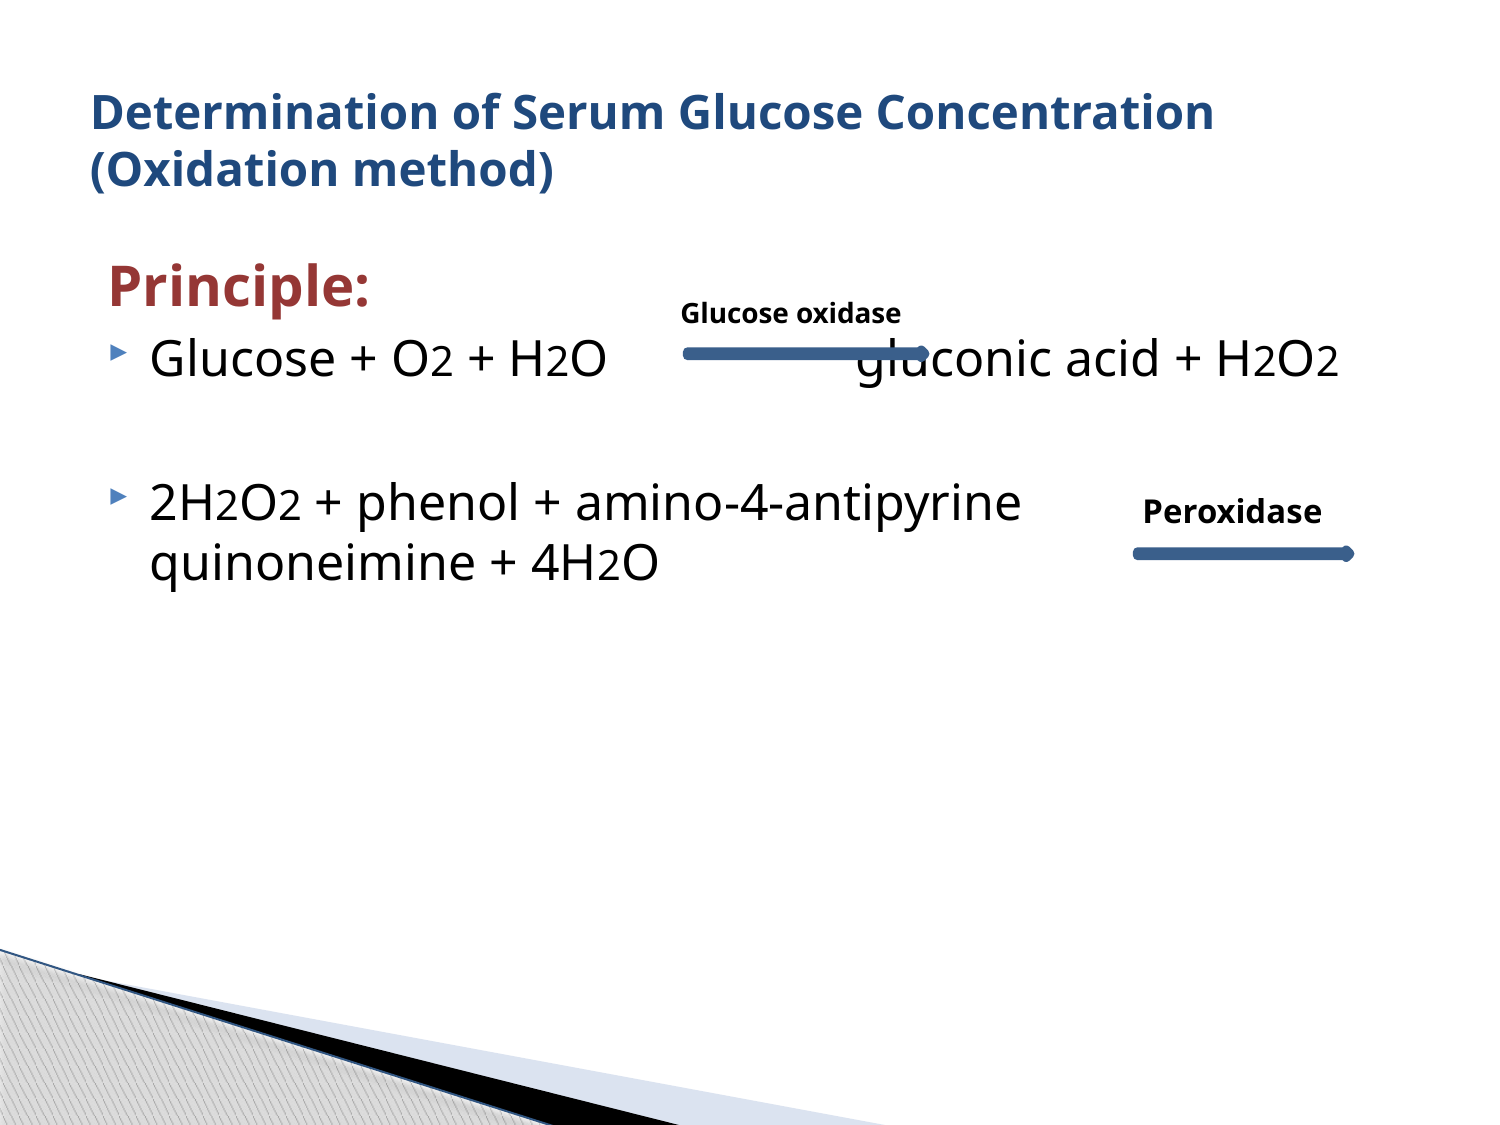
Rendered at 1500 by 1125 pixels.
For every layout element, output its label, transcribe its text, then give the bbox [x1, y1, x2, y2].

list Principle: Glucose + O2 + H2O gluconic acid + H2O2 2H2O2 + phenol + amino-4-antipyrine quinoneimine + 4H2O [75, 263, 1425, 986]
text_box [682, 345, 930, 362]
text_box Peroxidase [1112, 437, 1463, 538]
title Determination of Serum Glucose Concentration (Oxidation method) [75, 75, 1425, 263]
text_box Glucose oxidase [649, 249, 950, 338]
text_box [1132, 545, 1355, 562]
